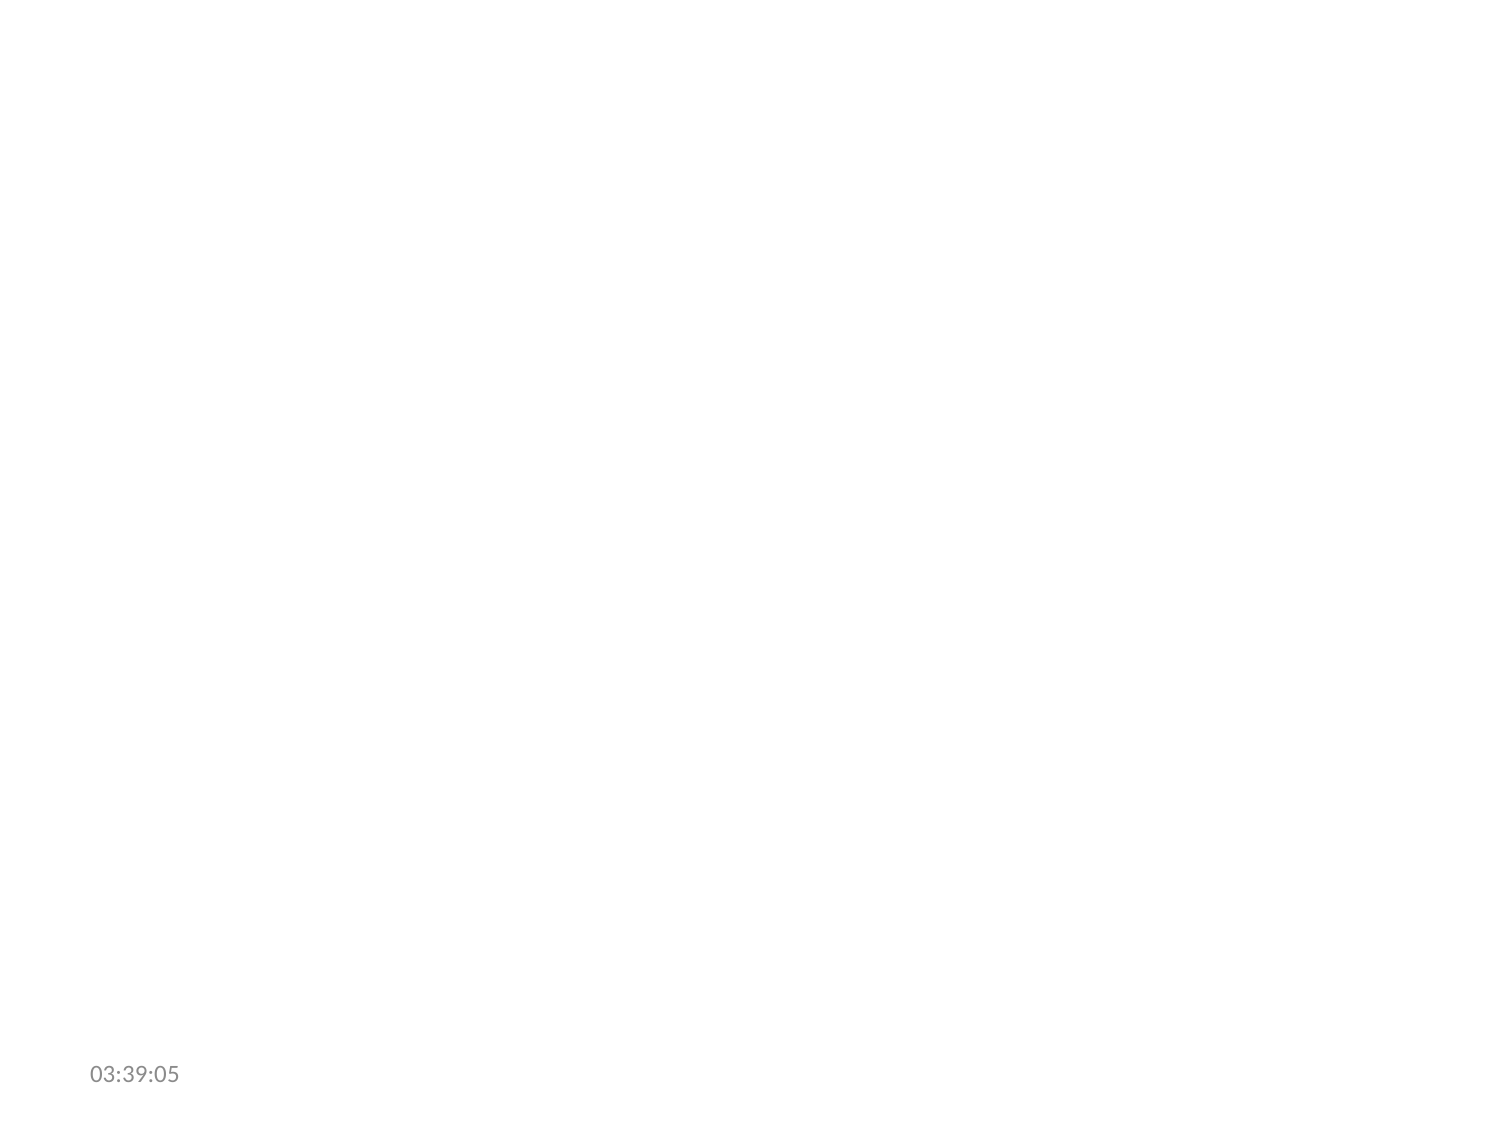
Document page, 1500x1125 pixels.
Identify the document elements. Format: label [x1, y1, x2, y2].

slide_number [75, 1042, 425, 1103]
